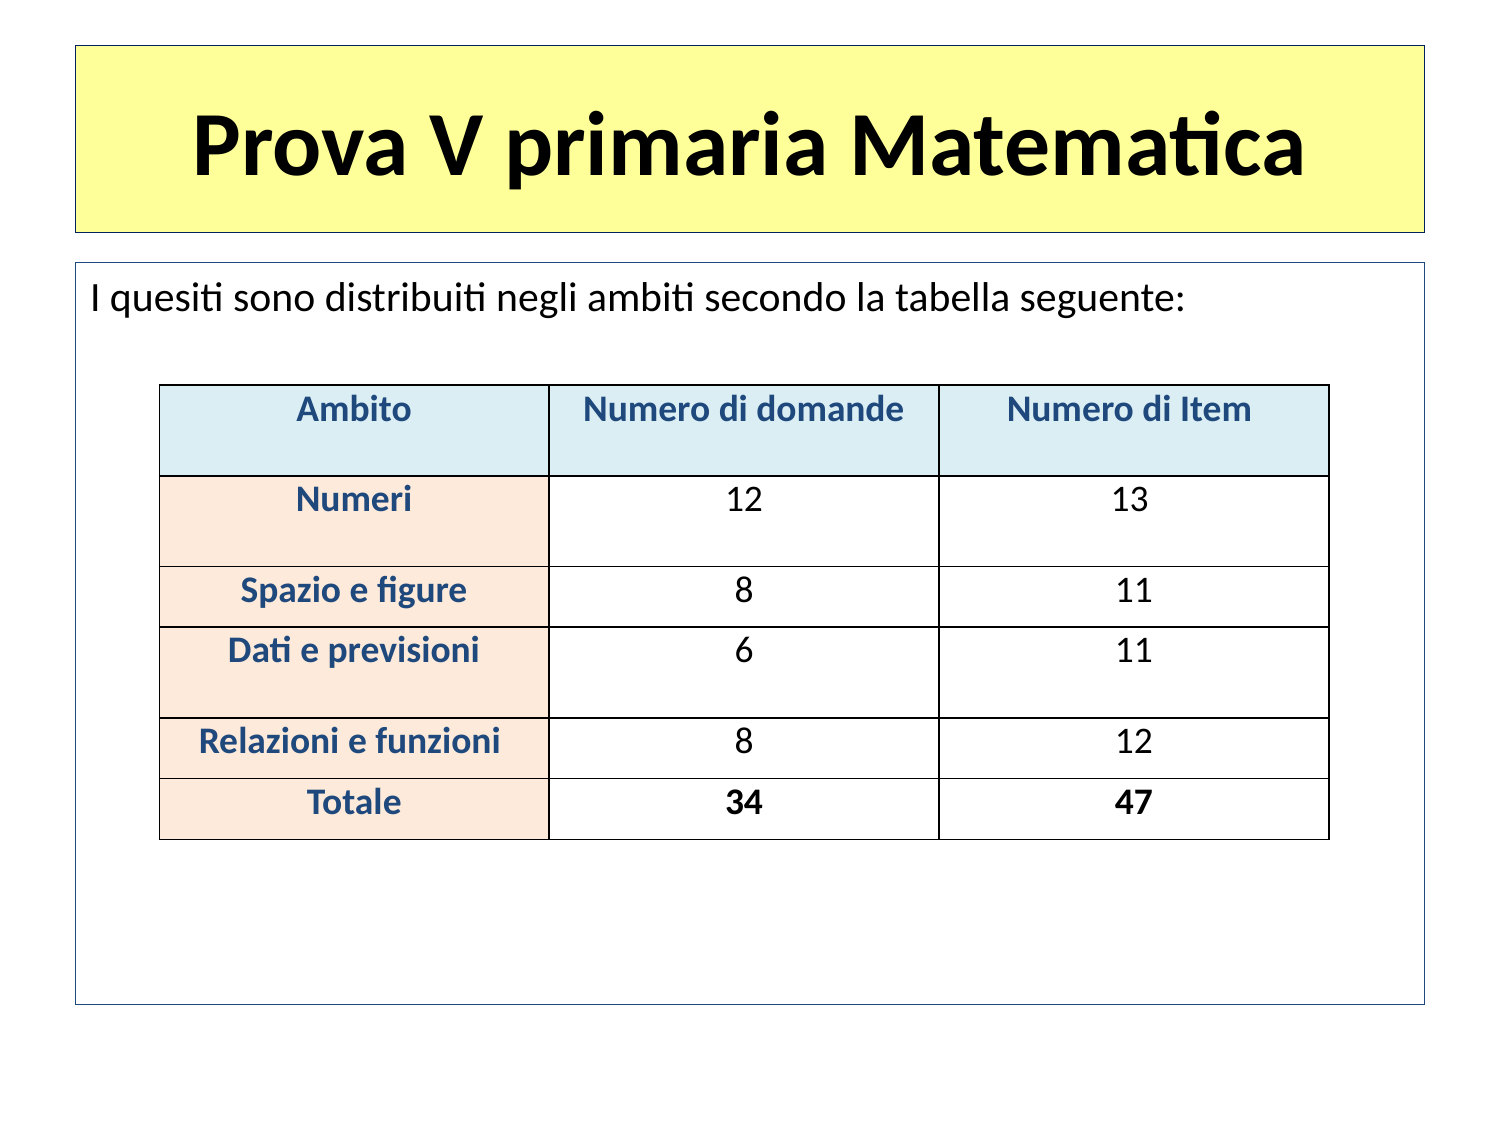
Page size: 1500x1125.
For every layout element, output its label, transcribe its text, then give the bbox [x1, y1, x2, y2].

table_cell 47 [940, 779, 1328, 839]
table_cell Totale [160, 779, 548, 839]
table_cell 8 [550, 719, 938, 778]
table_cell 13 [940, 477, 1328, 566]
table_header Ambito [160, 386, 548, 475]
list I quesiti sono distribuiti negli ambiti secondo la tabella seguente: [75, 262, 1425, 1005]
table_cell 12 [940, 719, 1328, 778]
table_cell 11 [940, 628, 1328, 717]
table_header Numero di domande [550, 386, 938, 475]
table_cell 12 [550, 477, 938, 566]
table_cell 34 [550, 779, 938, 839]
table_cell 6 [550, 628, 938, 717]
table_cell Numeri [160, 477, 548, 566]
table_cell 8 [550, 567, 938, 626]
title Prova V primaria Matematica [75, 45, 1425, 233]
table_cell Dati e previsioni [160, 628, 548, 717]
table_cell 11 [940, 567, 1328, 626]
table_cell Spazio e figure [160, 567, 548, 626]
table_header Numero di Item [940, 386, 1328, 475]
table_cell Relazioni e funzioni [160, 719, 548, 778]
